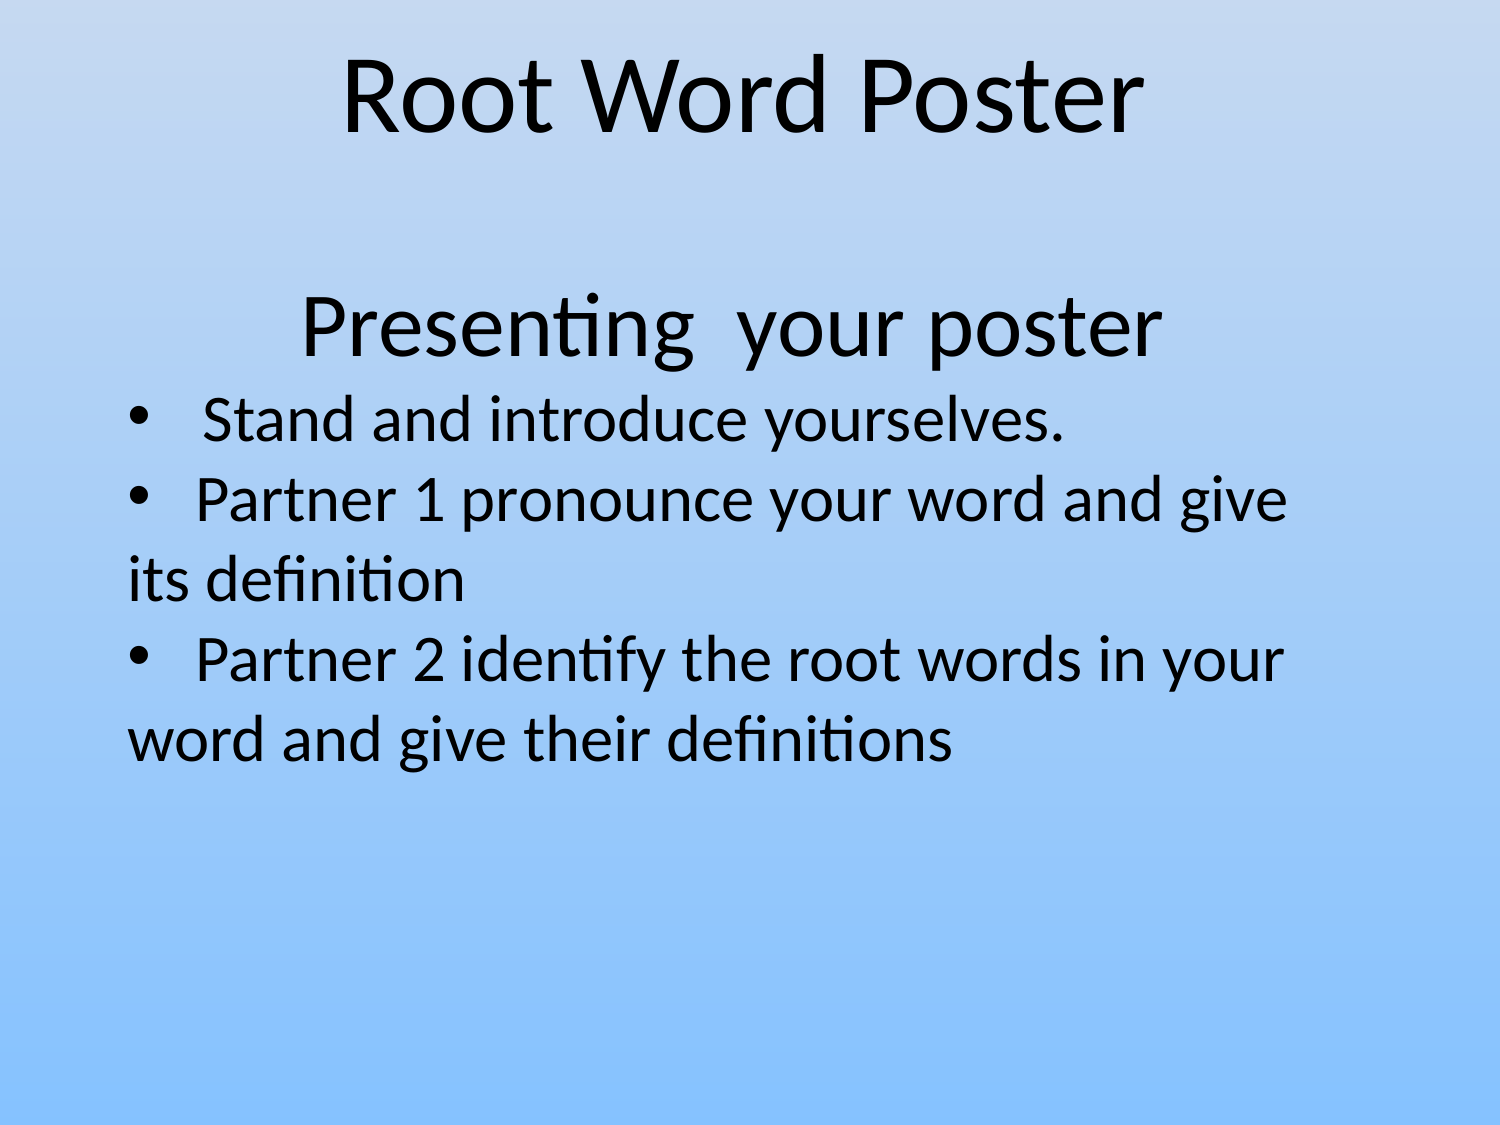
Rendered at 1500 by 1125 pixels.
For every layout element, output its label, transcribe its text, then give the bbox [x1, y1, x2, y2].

text_box Root Word Poster Presenting your poster Stand and introduce yourselves. Partner 1 pronounce your word and give its definition Partner 2 identify the root words in your word and give their definitions [112, 12, 1375, 862]
